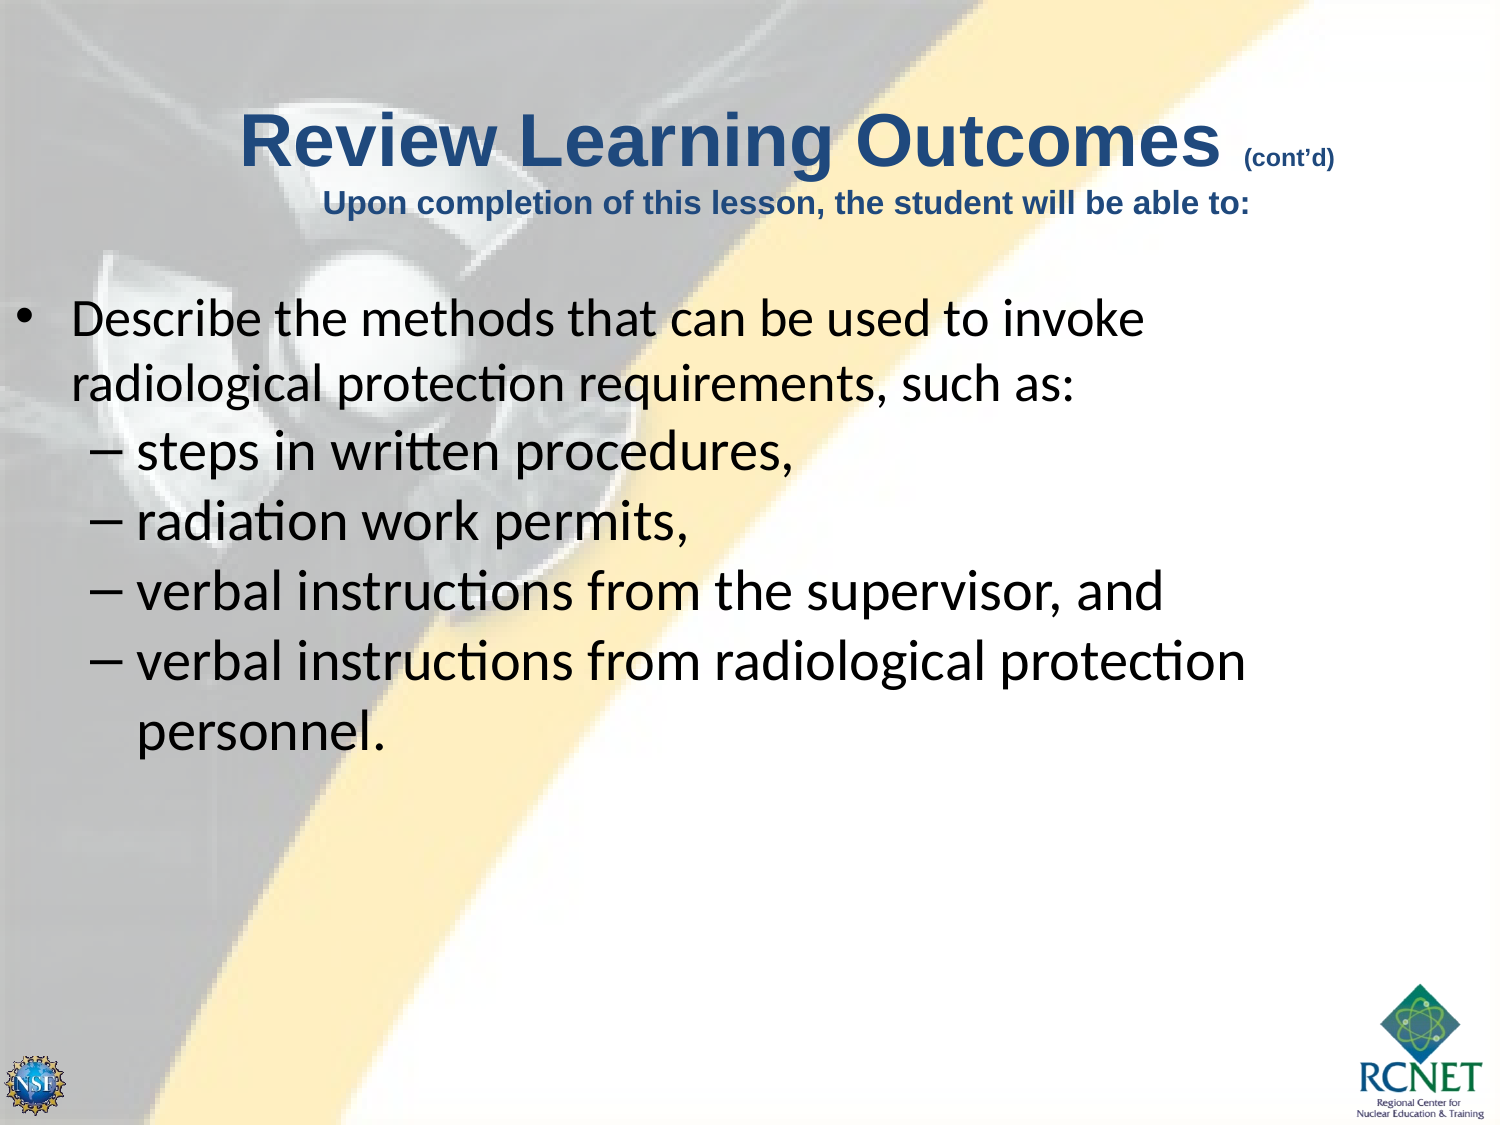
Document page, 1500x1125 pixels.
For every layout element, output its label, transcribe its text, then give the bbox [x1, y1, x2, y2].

picture [1332, 977, 1500, 1125]
list Describe the methods that can be used to invoke radiological protection requirements, such as: steps in written procedures, radiation work permits, verbal instructions from the supervisor, and verbal instructions from radiological protection personnel. [0, 275, 1350, 1013]
picture [0, 1056, 75, 1116]
text_box Review Learning Outcomes (cont’d) Upon completion of this lesson, the student will be able to: [200, 62, 1375, 250]
